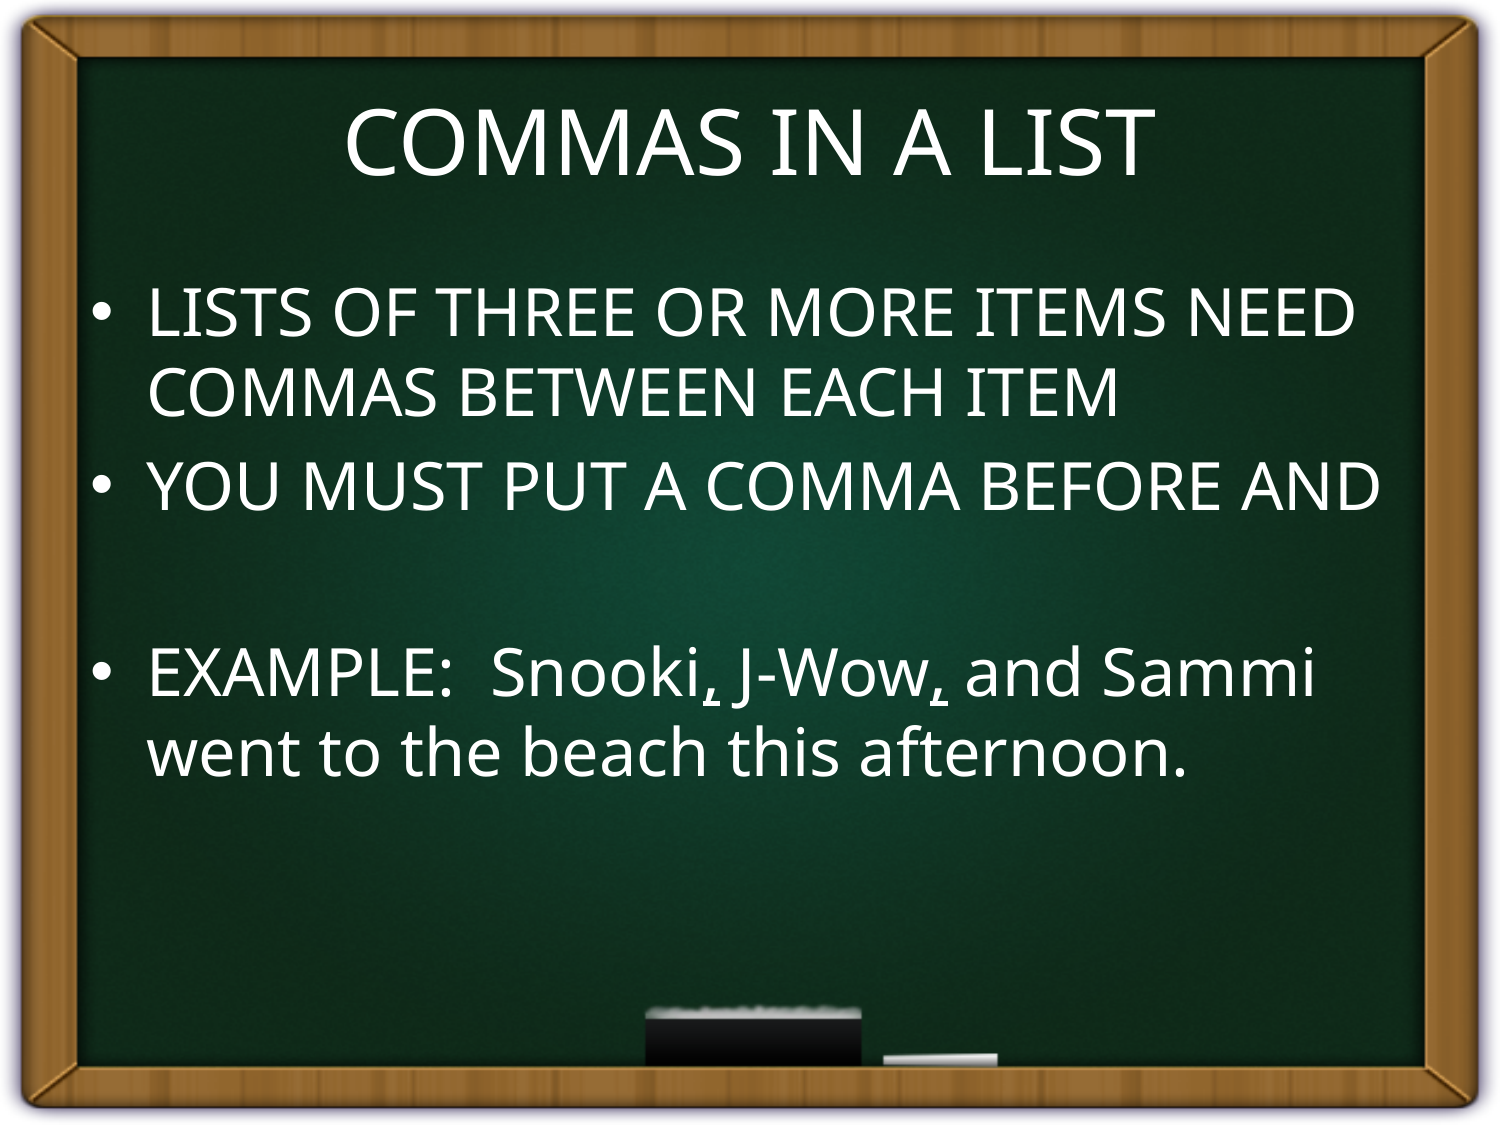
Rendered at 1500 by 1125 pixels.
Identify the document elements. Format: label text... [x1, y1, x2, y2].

list LISTS OF THREE OR MORE ITEMS NEED COMMAS BETWEEN EACH ITEM YOU MUST PUT A COMMA BEFORE AND EXAMPLE: Snooki, J-Wow, and Sammi went to the beach this afternoon. [75, 262, 1425, 1005]
title COMMAS IN A LIST [75, 45, 1425, 233]
picture [0, 0, 1500, 1125]
